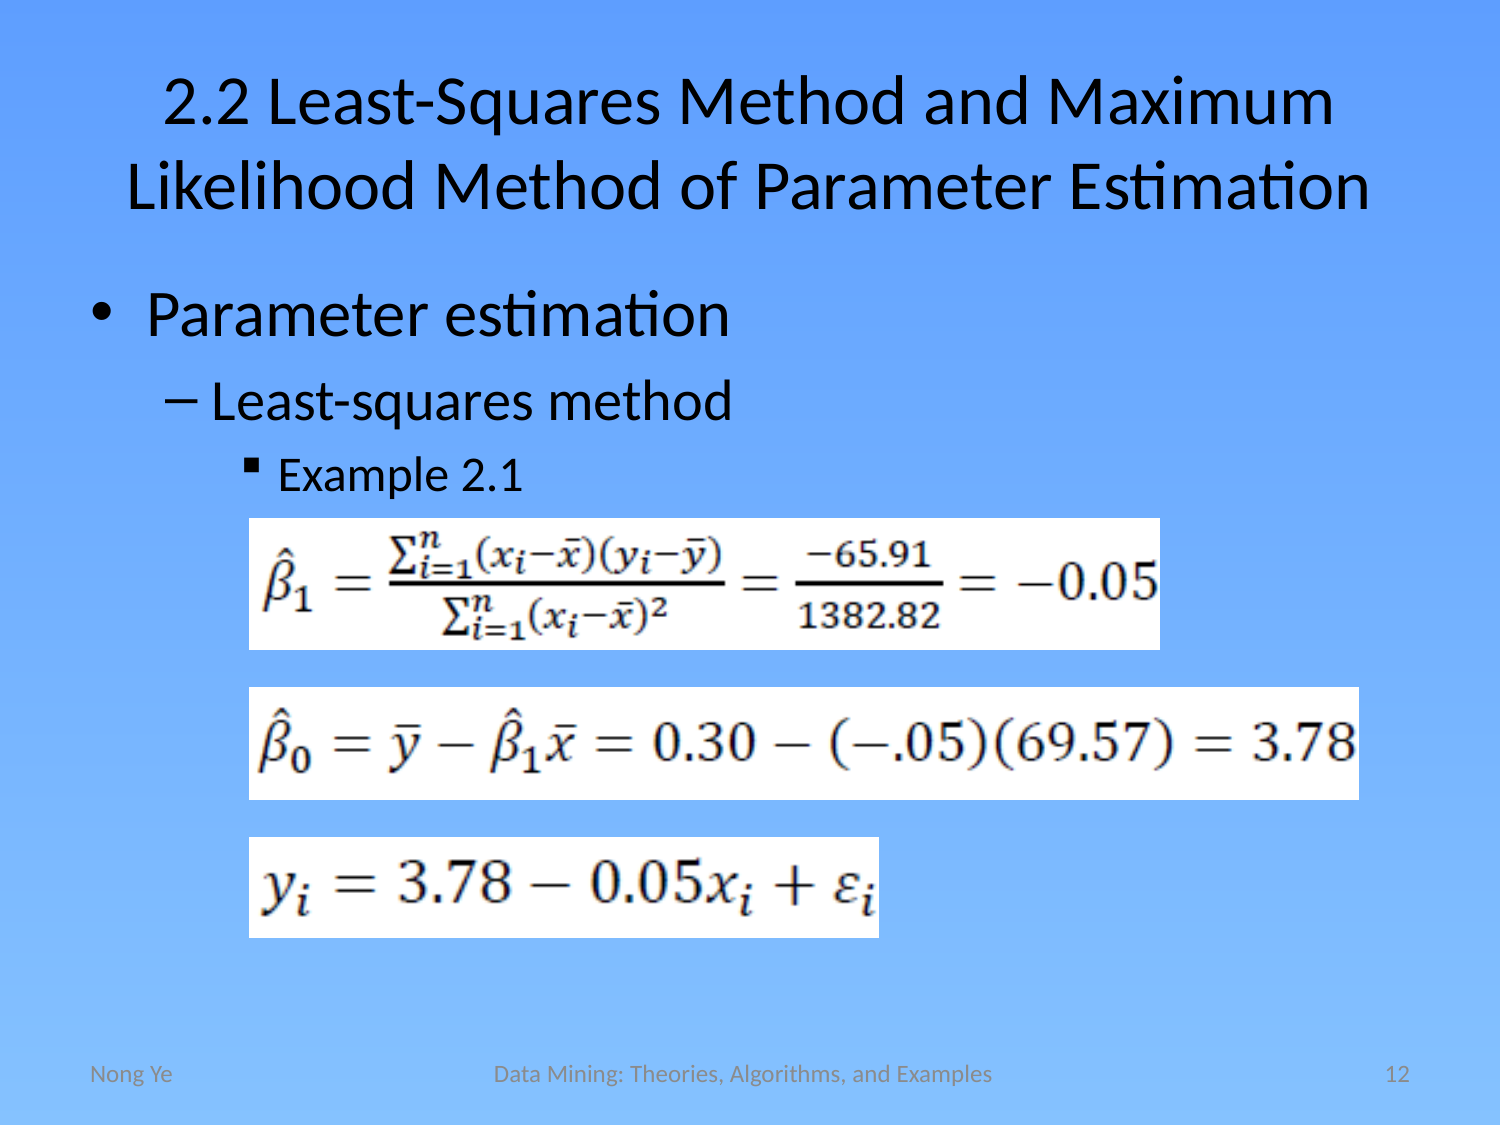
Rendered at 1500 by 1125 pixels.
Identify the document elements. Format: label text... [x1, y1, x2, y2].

list Parameter estimation Least-squares method Example 2.1 [75, 262, 1425, 1005]
picture [249, 687, 1359, 801]
picture [249, 837, 880, 938]
footer Data Mining: Theories, Algorithms, and Examples [450, 1042, 1038, 1103]
slide_number 12 [1074, 1042, 1425, 1103]
slide_number Nong Ye [75, 1042, 425, 1103]
title 2.2 Least-Squares Method and Maximum Likelihood Method of Parameter Estimation [75, 45, 1425, 233]
picture [249, 518, 1160, 651]
